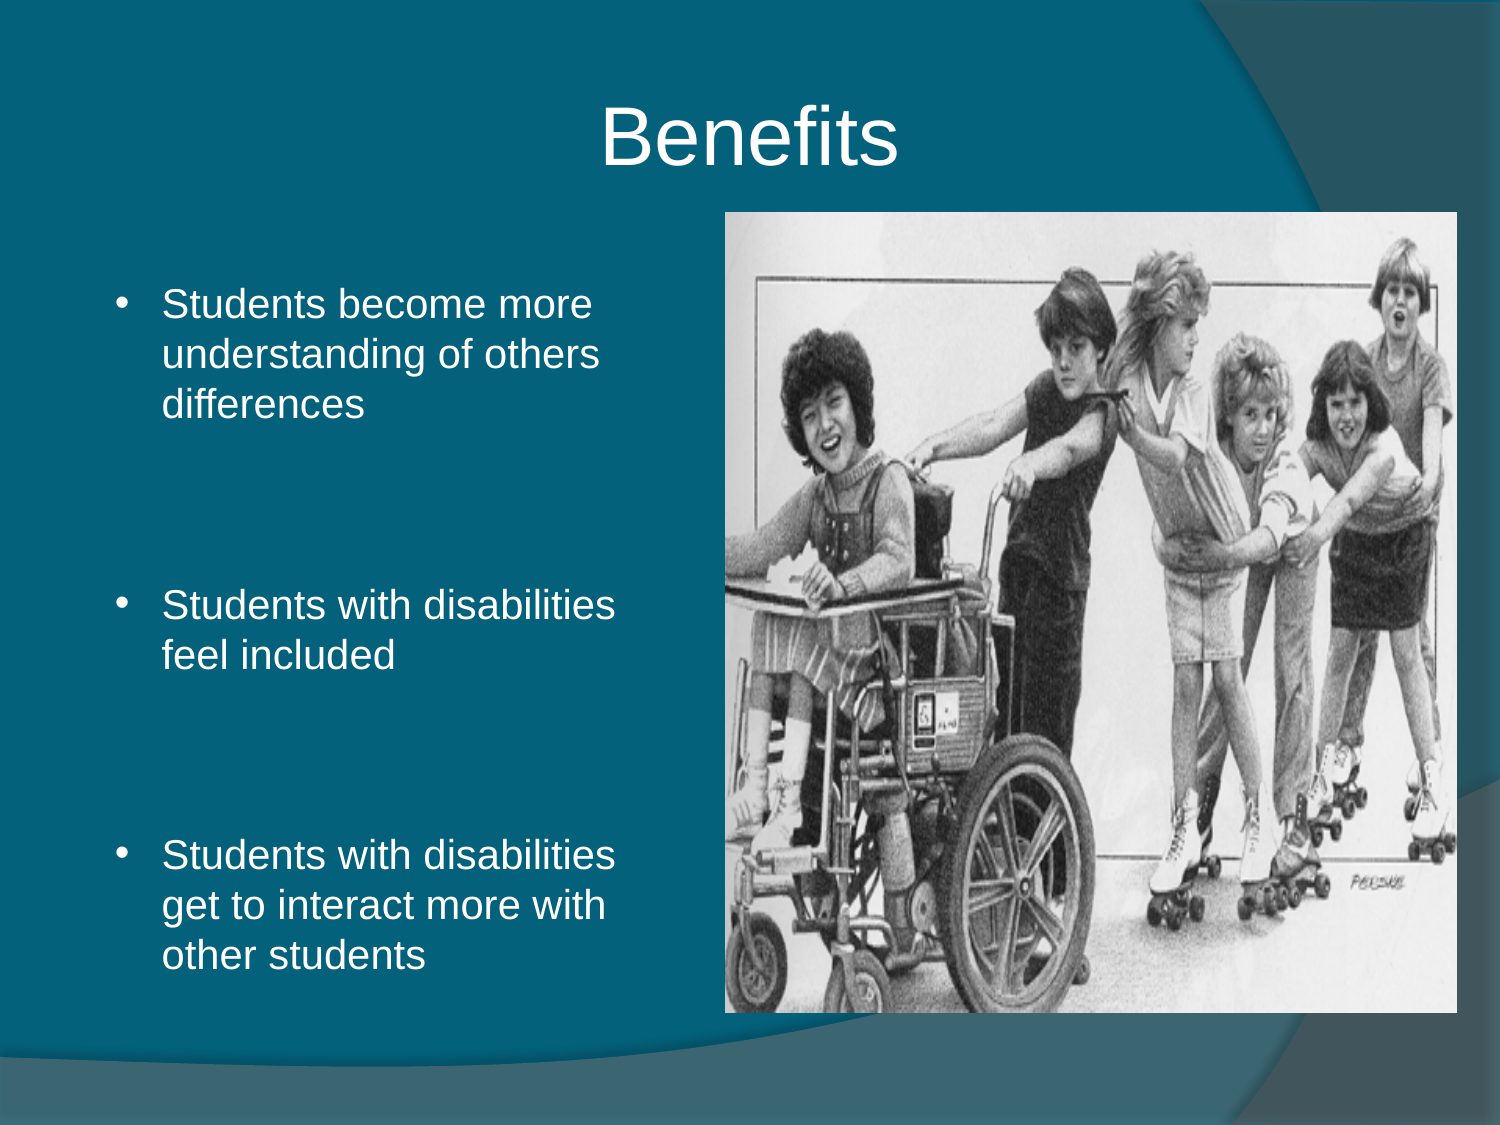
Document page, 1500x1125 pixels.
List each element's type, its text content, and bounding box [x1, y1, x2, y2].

text_box Benefits [249, 75, 1250, 190]
picture [726, 212, 1457, 1013]
text_box Students become more understanding of others differences Students with disabilities feel included Students with disabilities get to interact more with other students [99, 224, 650, 985]
